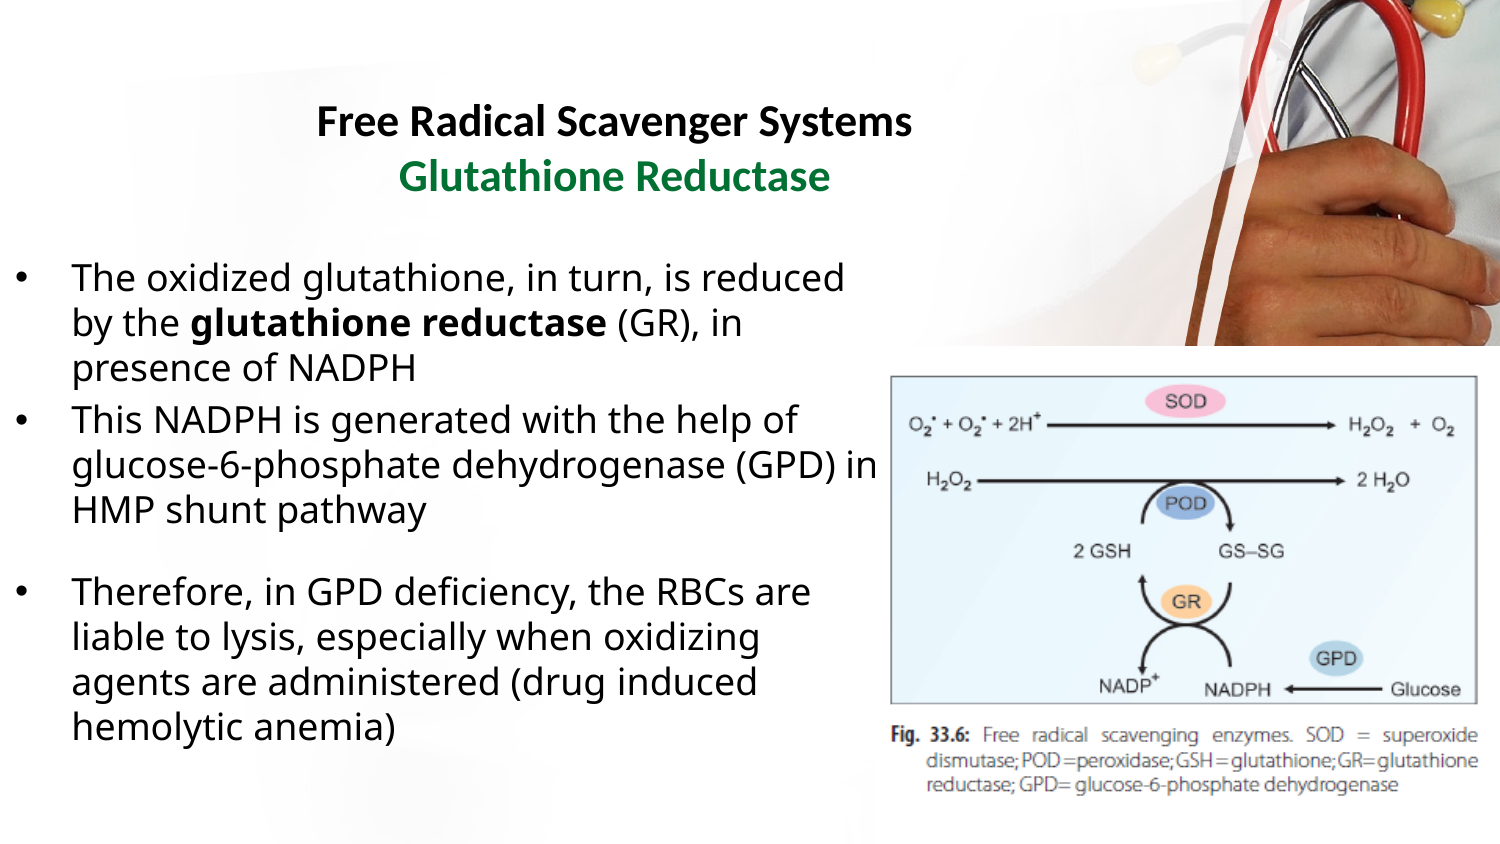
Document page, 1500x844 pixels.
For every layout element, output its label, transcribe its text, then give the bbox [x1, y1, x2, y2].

picture [0, 0, 1500, 844]
title Free Radical Scavenger Systems Glutathione Reductase [75, 82, 1155, 208]
list The oxidized glutathione, in turn, is reduced by the glutathione reductase (GR), in presence of NADPH This NADPH is generated with the help of glucose-6-phosphate dehydrogenase (GPD) in HMP shunt pathway Therefore, in GPD deficiency, the RBCs are liable to lysis, especially when oxidizing agents are administered (drug induced hemolytic anemia) [0, 246, 901, 796]
